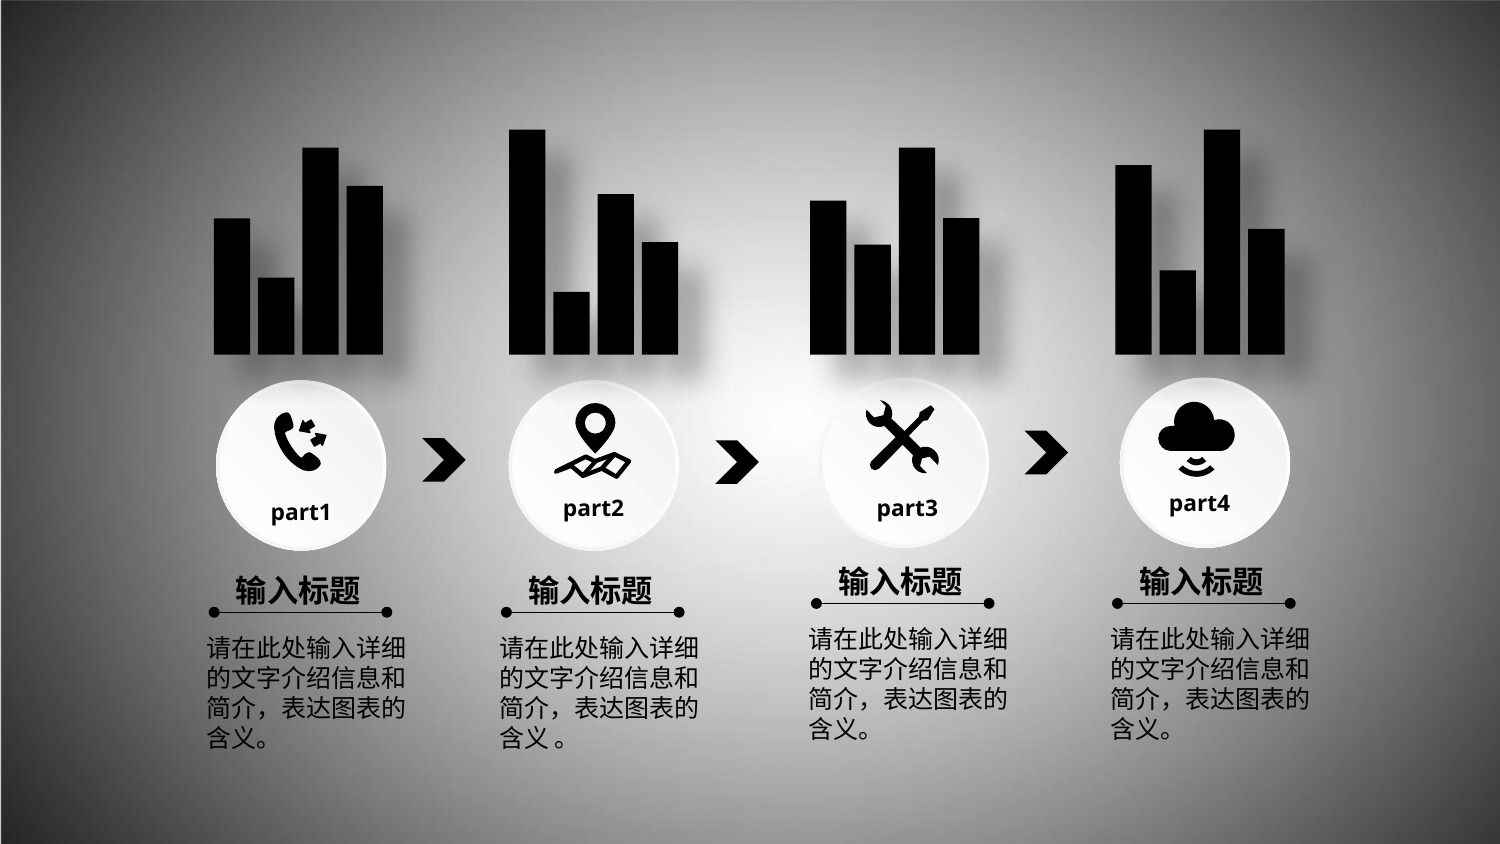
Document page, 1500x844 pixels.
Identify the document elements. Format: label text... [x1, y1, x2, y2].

text_box [853, 244, 892, 356]
text_box 输入标题 [191, 563, 405, 599]
text_box 输入标题 [794, 554, 1007, 590]
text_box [1158, 401, 1235, 477]
text_box [257, 276, 295, 356]
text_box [818, 377, 990, 548]
text_box 输入标题 [1095, 554, 1308, 590]
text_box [811, 598, 994, 608]
text_box [552, 291, 591, 356]
text_box [597, 193, 635, 356]
text_box [1022, 429, 1070, 476]
text_box [898, 147, 936, 356]
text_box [553, 403, 632, 479]
text_box 请在此处输入详细的文字介绍信息和简介，表达图表的含义。 [794, 616, 1025, 803]
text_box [501, 607, 684, 617]
text_box [641, 241, 679, 356]
text_box [213, 217, 251, 356]
text_box 请在此处输入详细的文字介绍信息和简介，表达图表的含义。 [191, 625, 423, 812]
text_box 请在此处输入详细的文字介绍信息和简介，表达图表的含义。 [1095, 616, 1326, 803]
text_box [209, 607, 392, 617]
text_box [809, 200, 848, 356]
text_box [942, 217, 980, 356]
text_box [301, 147, 340, 356]
text_box [346, 185, 384, 356]
text_box [1203, 129, 1241, 356]
text_box [419, 437, 468, 483]
text_box [1114, 164, 1153, 356]
text_box 输入标题 [484, 563, 697, 599]
text_box 请在此处输入详细的文字介绍信息和简介，表达图表的含义 。 [484, 625, 715, 812]
picture [2, 1, 1500, 844]
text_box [508, 380, 680, 551]
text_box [1113, 598, 1295, 608]
text_box [508, 129, 546, 356]
text_box [1159, 269, 1197, 356]
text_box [1119, 377, 1291, 548]
text_box [1247, 228, 1286, 356]
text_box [215, 380, 387, 551]
text_box [712, 439, 761, 485]
